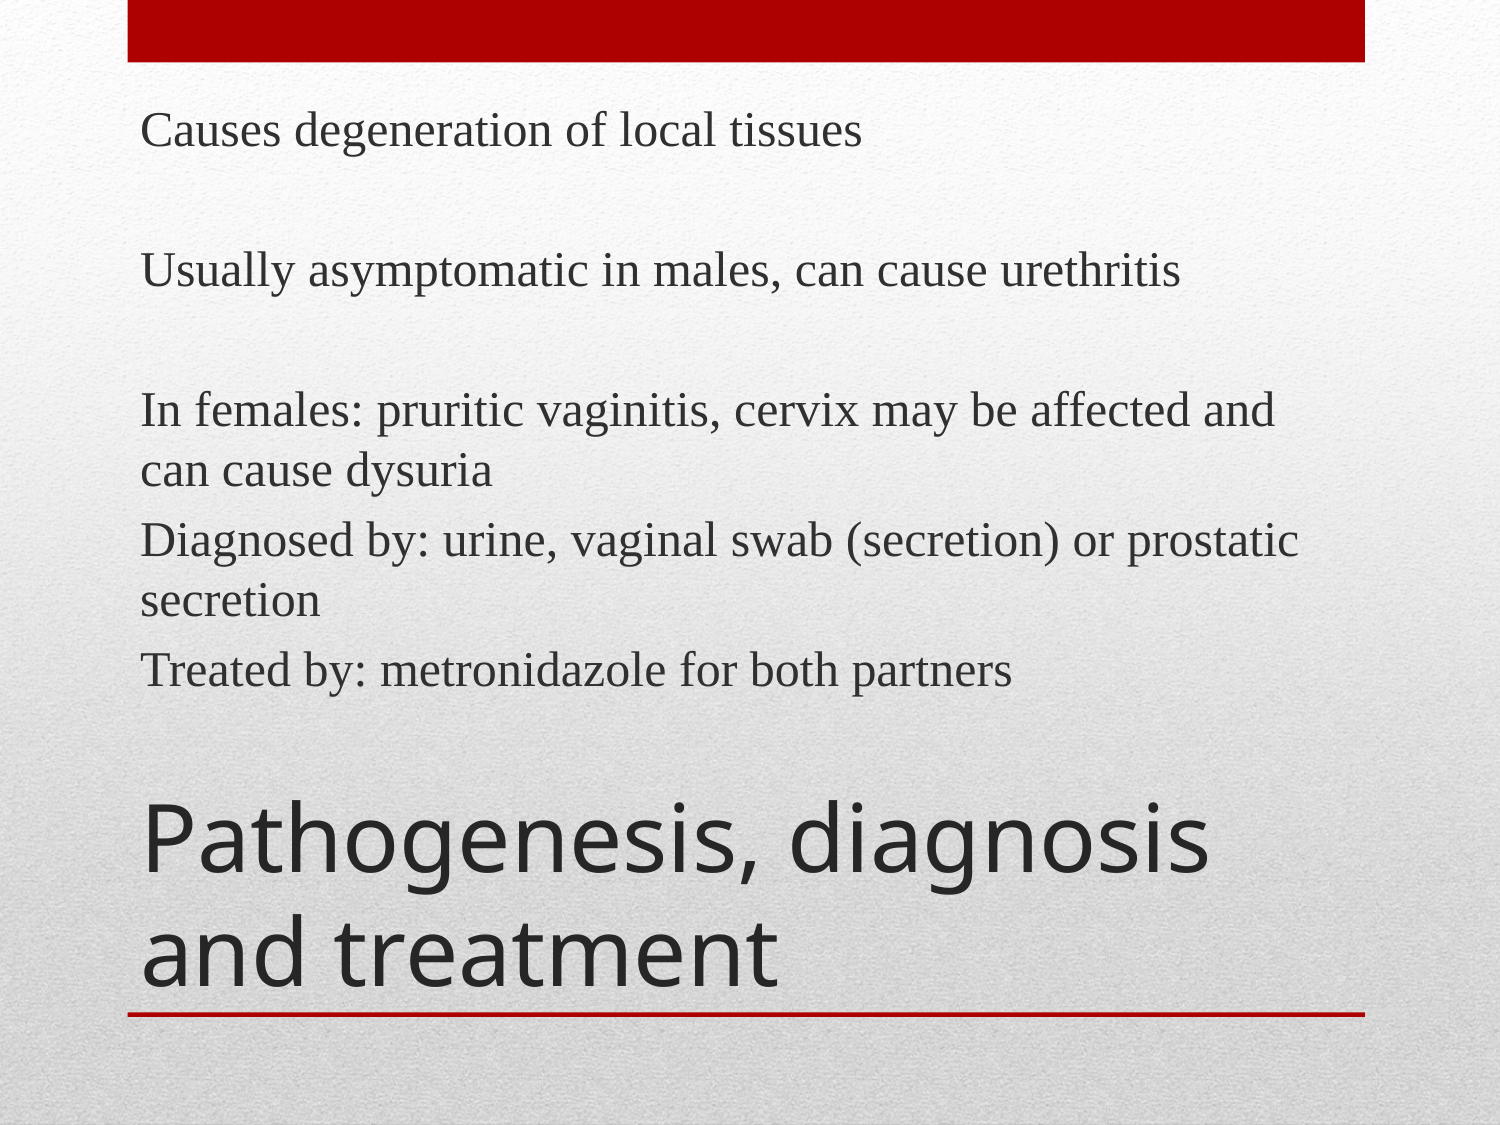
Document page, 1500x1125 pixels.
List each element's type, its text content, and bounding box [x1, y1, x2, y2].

title Pathogenesis, diagnosis and treatment [125, 750, 1238, 1013]
list Causes degeneration of local tissues Usually asymptomatic in males, can cause urethritis In females: pruritic vaginitis, cervix may be affected and can cause dysuria Diagnosed by: urine, vaginal swab (secretion) or prostatic secretion Treated by: metronidazole for both partners [125, 112, 1363, 750]
